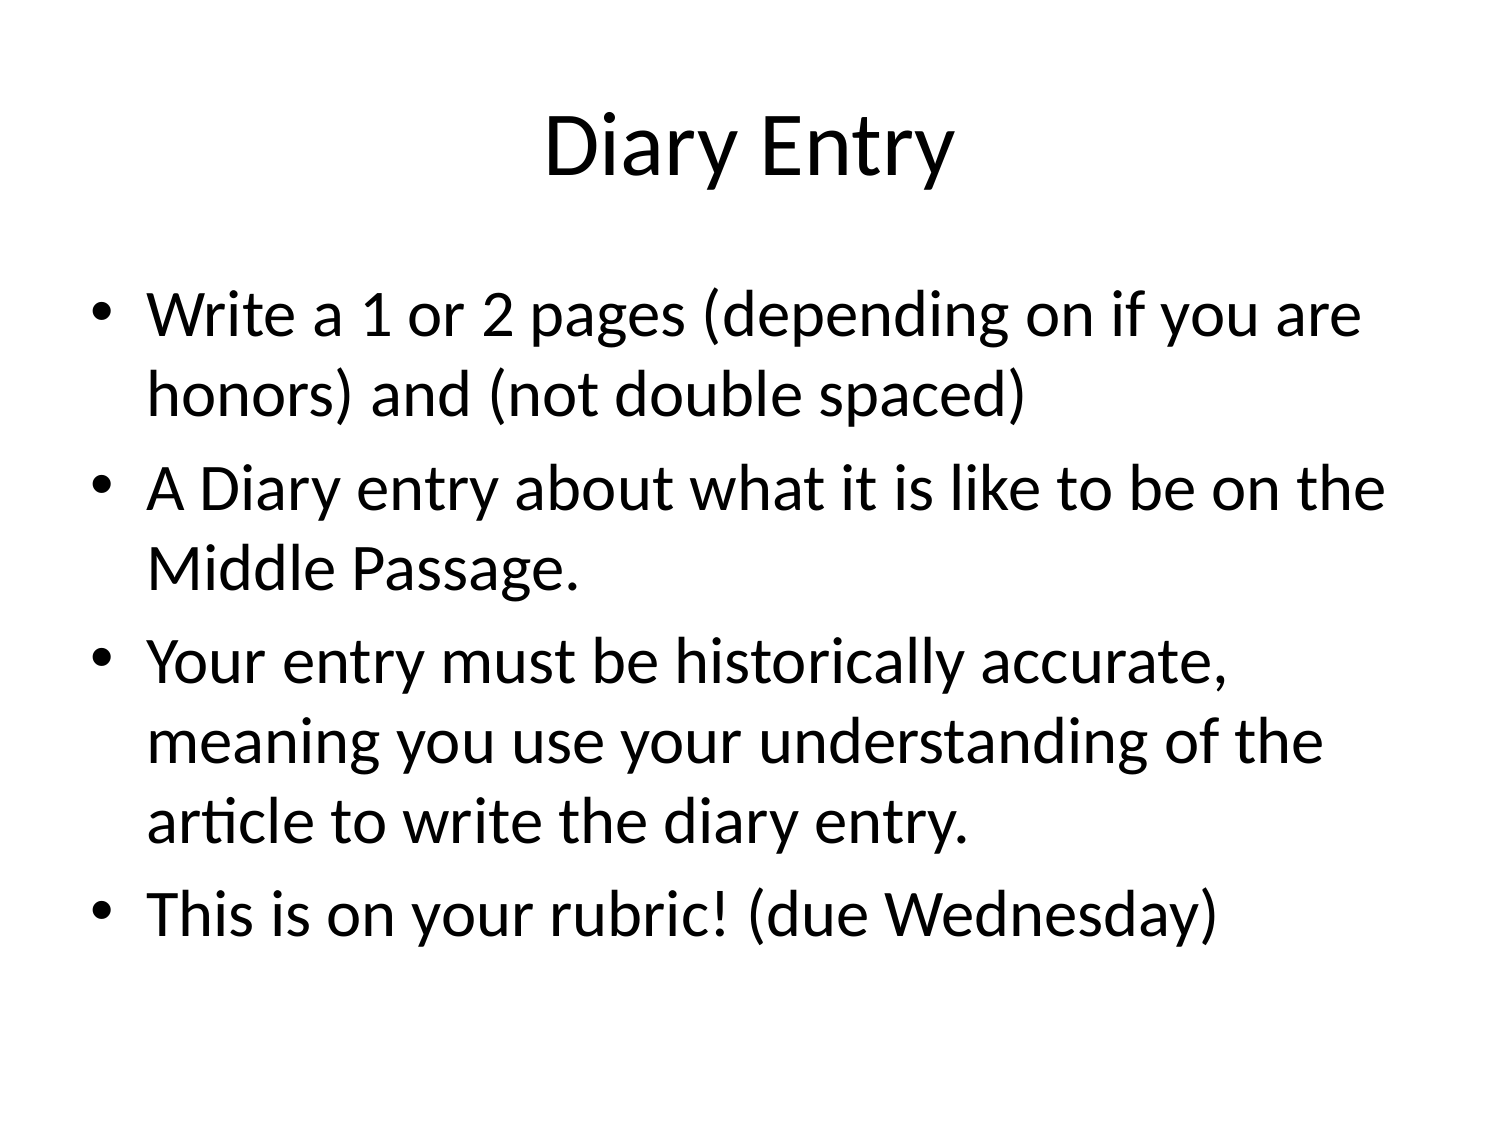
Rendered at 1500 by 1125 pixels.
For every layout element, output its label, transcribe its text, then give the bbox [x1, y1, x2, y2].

title Diary Entry [75, 45, 1425, 233]
list Write a 1 or 2 pages (depending on if you are honors) and (not double spaced) A Diary entry about what it is like to be on the Middle Passage. Your entry must be historically accurate, meaning you use your understanding of the article to write the diary entry. This is on your rubric! (due Wednesday) [75, 262, 1425, 1005]
